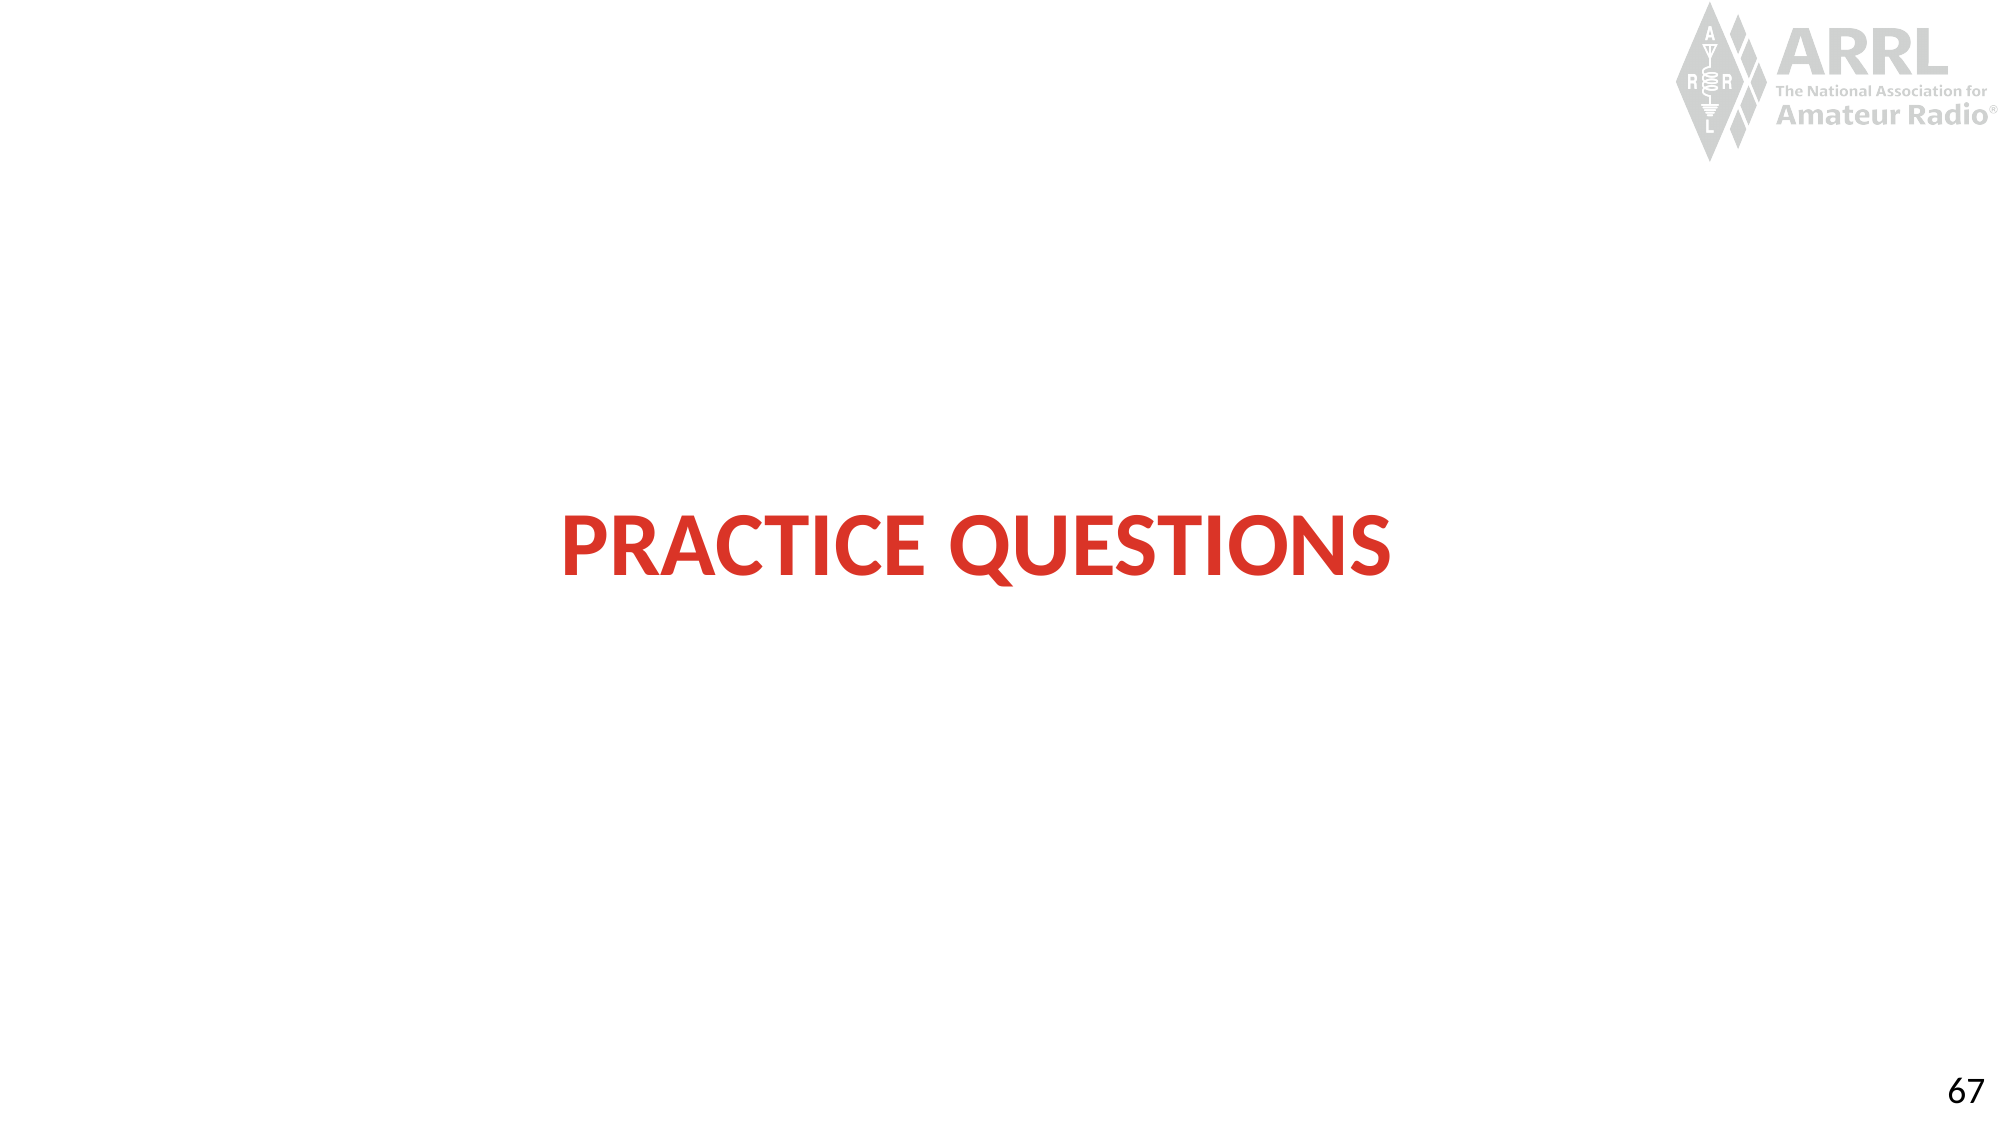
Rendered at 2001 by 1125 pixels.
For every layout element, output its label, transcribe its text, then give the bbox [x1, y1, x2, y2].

title PRACTICE QUESTIONS [114, 437, 1840, 655]
picture [1674, 0, 2000, 164]
